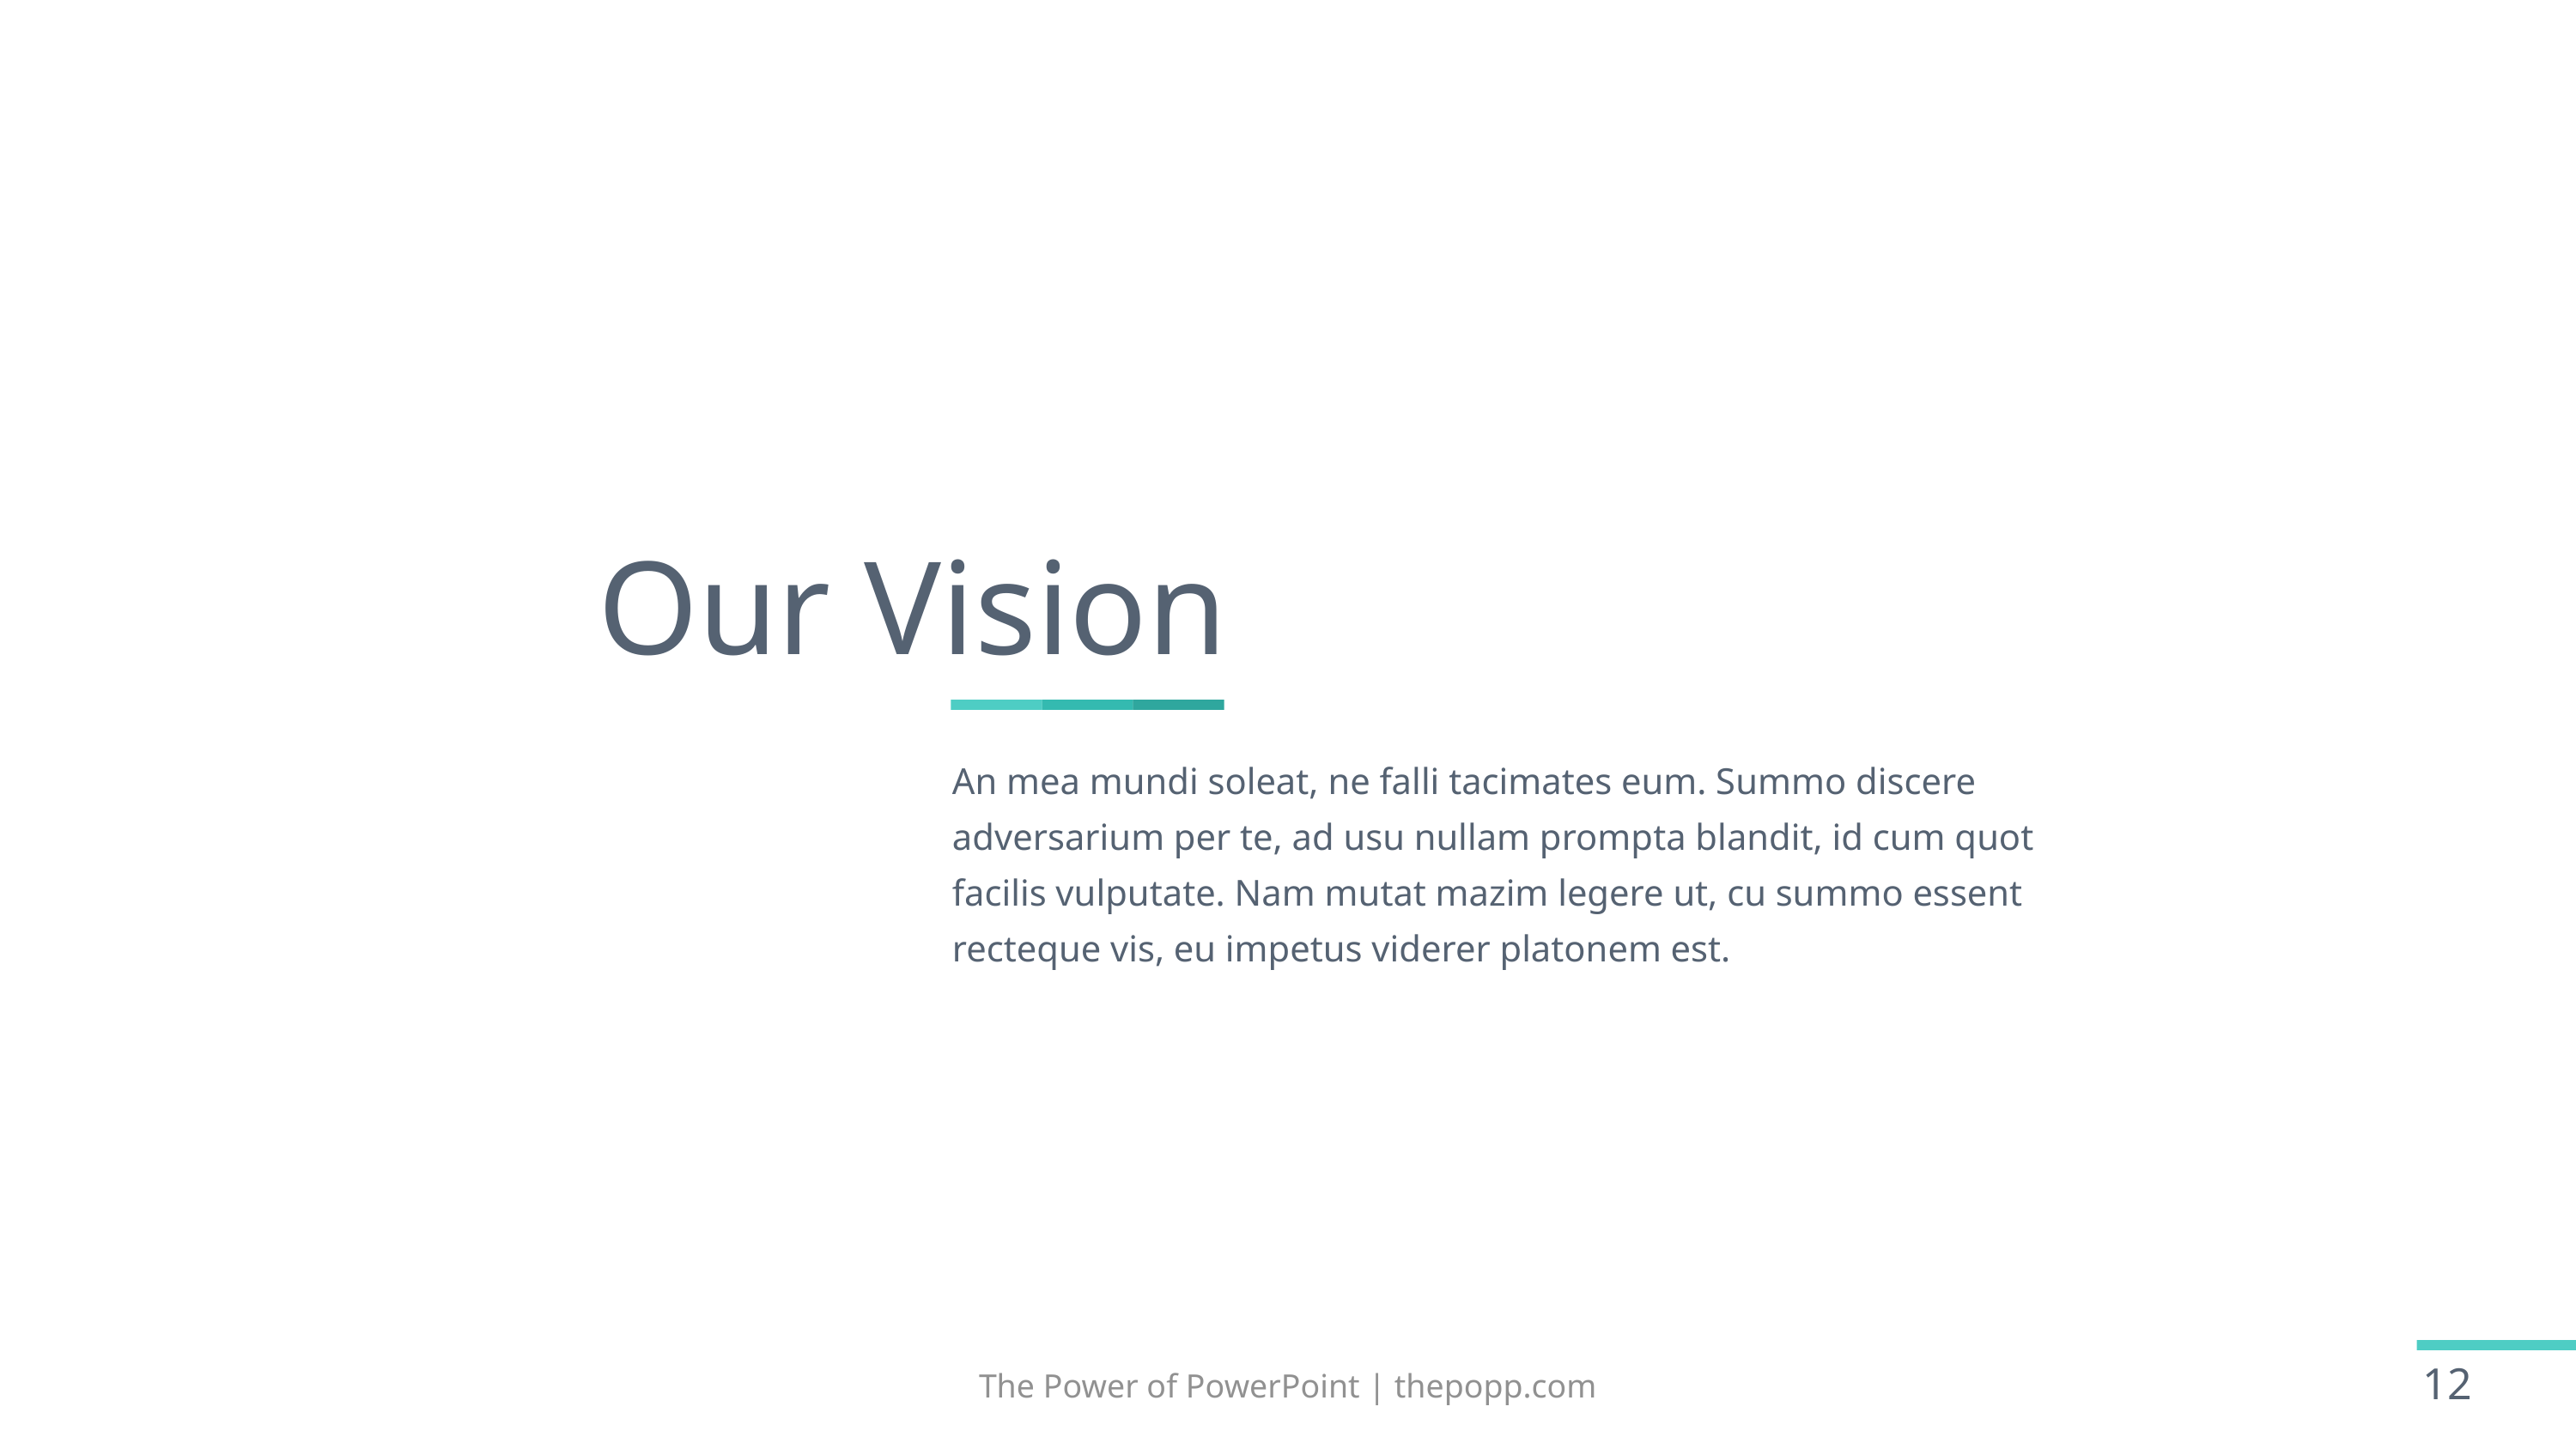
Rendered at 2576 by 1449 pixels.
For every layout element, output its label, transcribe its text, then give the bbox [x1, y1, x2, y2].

list An mea mundi soleat, ne falli tacimates eum. Summo discere adversarium per te, ad usu nullam prompta blandit, id cum quot facilis vulputate. Nam mutat mazim legere ut, cu summo essent recteque vis, eu impetus viderer platonem est. [939, 739, 2143, 1073]
footer The Power of PowerPoint | thepopp.com [853, 1349, 1723, 1427]
slide_number 12 [2409, 1351, 2576, 1421]
list Our Vision [314, 385, 1241, 688]
